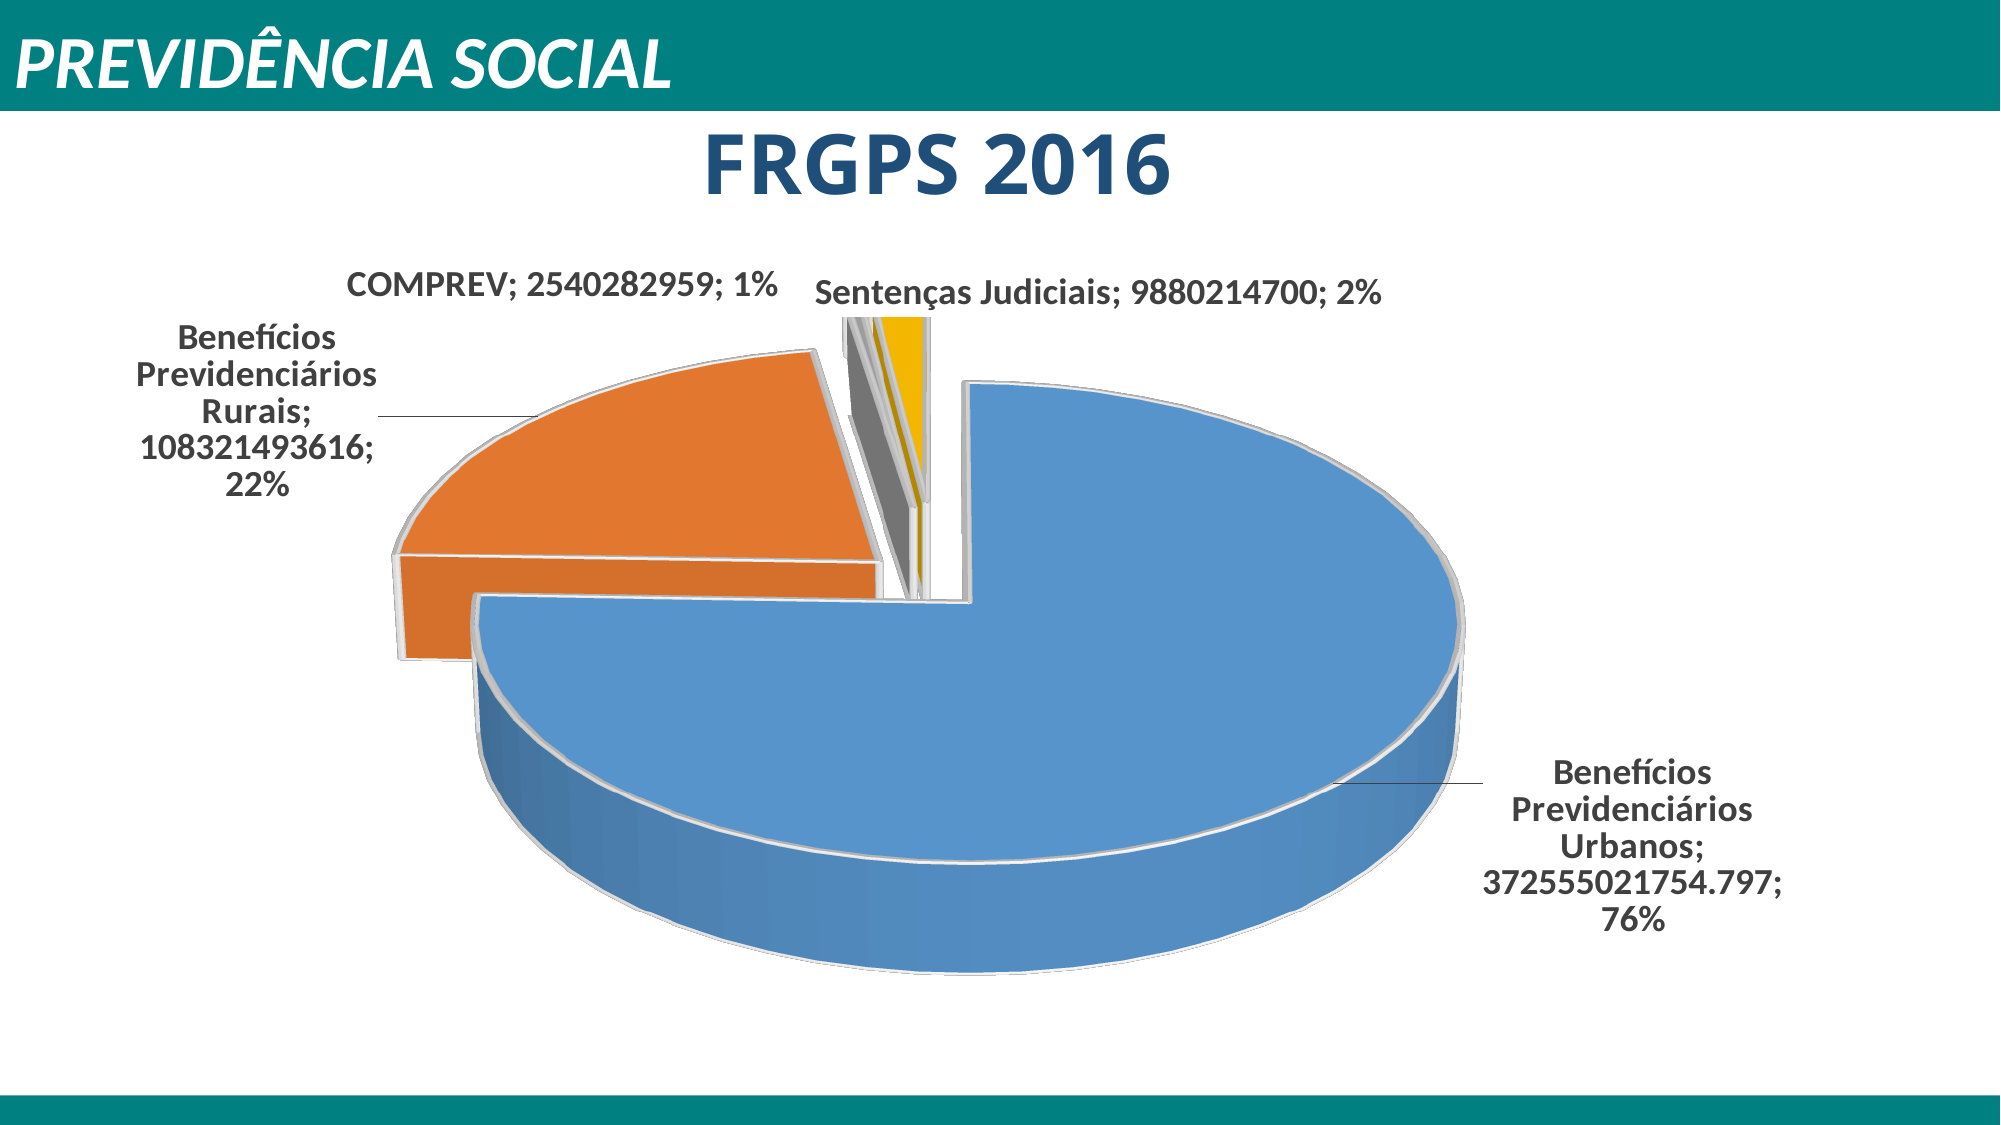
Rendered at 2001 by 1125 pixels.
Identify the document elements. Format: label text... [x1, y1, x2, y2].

text_box [0, 1095, 2000, 1125]
chart [52, 221, 1885, 1077]
text_box FRGPS 2016 [303, 111, 1571, 221]
text_box PREVIDÊNCIA SOCIAL [0, 0, 2000, 111]
